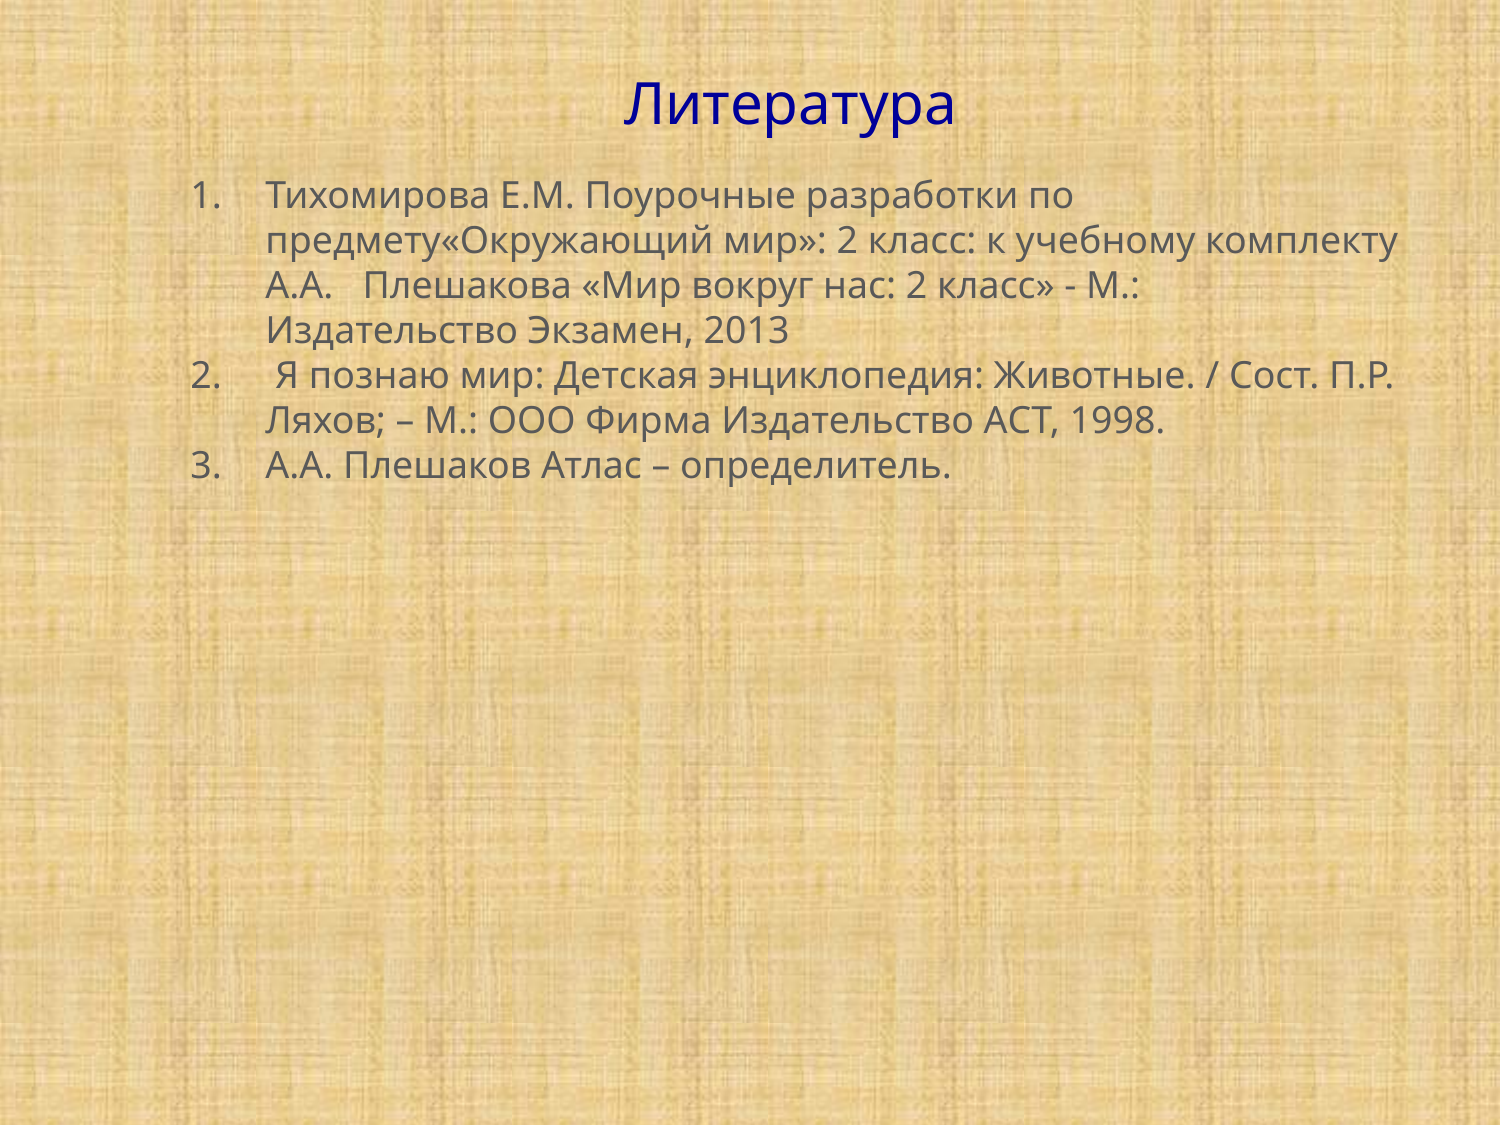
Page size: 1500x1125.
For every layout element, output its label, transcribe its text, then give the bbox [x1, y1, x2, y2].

text_box Тихомирова Е.М. Поурочные разработки по предмету«Окружающий мир»: 2 класс: к учебному комплекту А.А. Плешакова «Мир вокруг нас: 2 класс» - М.: Издательство Экзамен, 2013 Я познаю мир: Детская энциклопедия: Животные. / Сост. П.Р. Ляхов; – М.: ООО Фирма Издательство АСТ, 1998. А.А. Плешаков Атлас – определитель. [175, 163, 1418, 494]
picture [0, 0, 1500, 1125]
text_box Литература [609, 58, 1500, 144]
